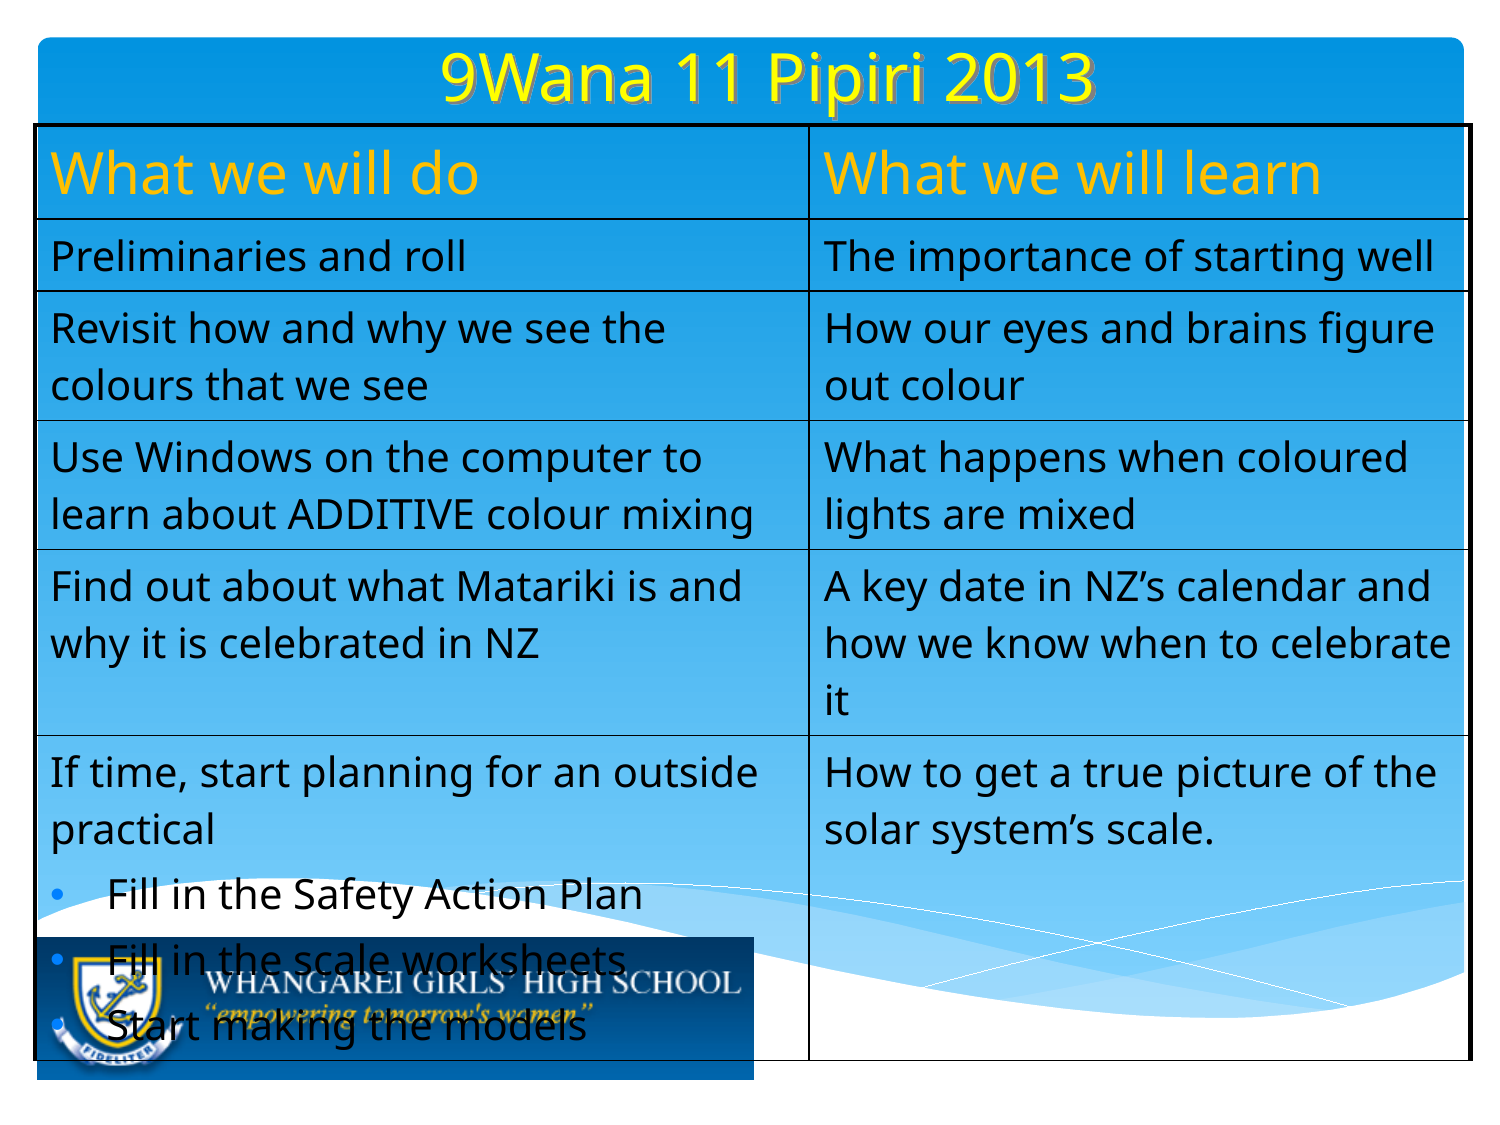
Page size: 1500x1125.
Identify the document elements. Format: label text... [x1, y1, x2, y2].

table_cell The importance of starting well [810, 220, 1468, 290]
table_header What we will learn [810, 127, 1468, 218]
table_cell Find out about what Matariki is and why it is celebrated in NZ [37, 550, 808, 735]
table_cell What happens when coloured lights are mixed [810, 421, 1468, 549]
table_cell Use Windows on the computer to learn about ADDITIVE colour mixing [37, 421, 808, 549]
table_cell If time, start planning for an outside practical Fill in the Safety Action Plan Fill in the scale worksheets Start making the models [37, 736, 808, 1060]
table_header What we will do [37, 127, 808, 218]
table_cell How to get a true picture of the solar system’s scale. [810, 736, 1468, 1060]
text_box 9Wana 11 Pipiri 2013 [162, 24, 1375, 123]
table_cell A key date in NZ’s calendar and how we know when to celebrate it [810, 550, 1468, 735]
picture [37, 937, 754, 1080]
table_cell Revisit how and why we see the colours that we see [37, 292, 808, 420]
table_cell Preliminaries and roll [37, 220, 808, 290]
table_cell How our eyes and brains figure out colour [810, 292, 1468, 420]
